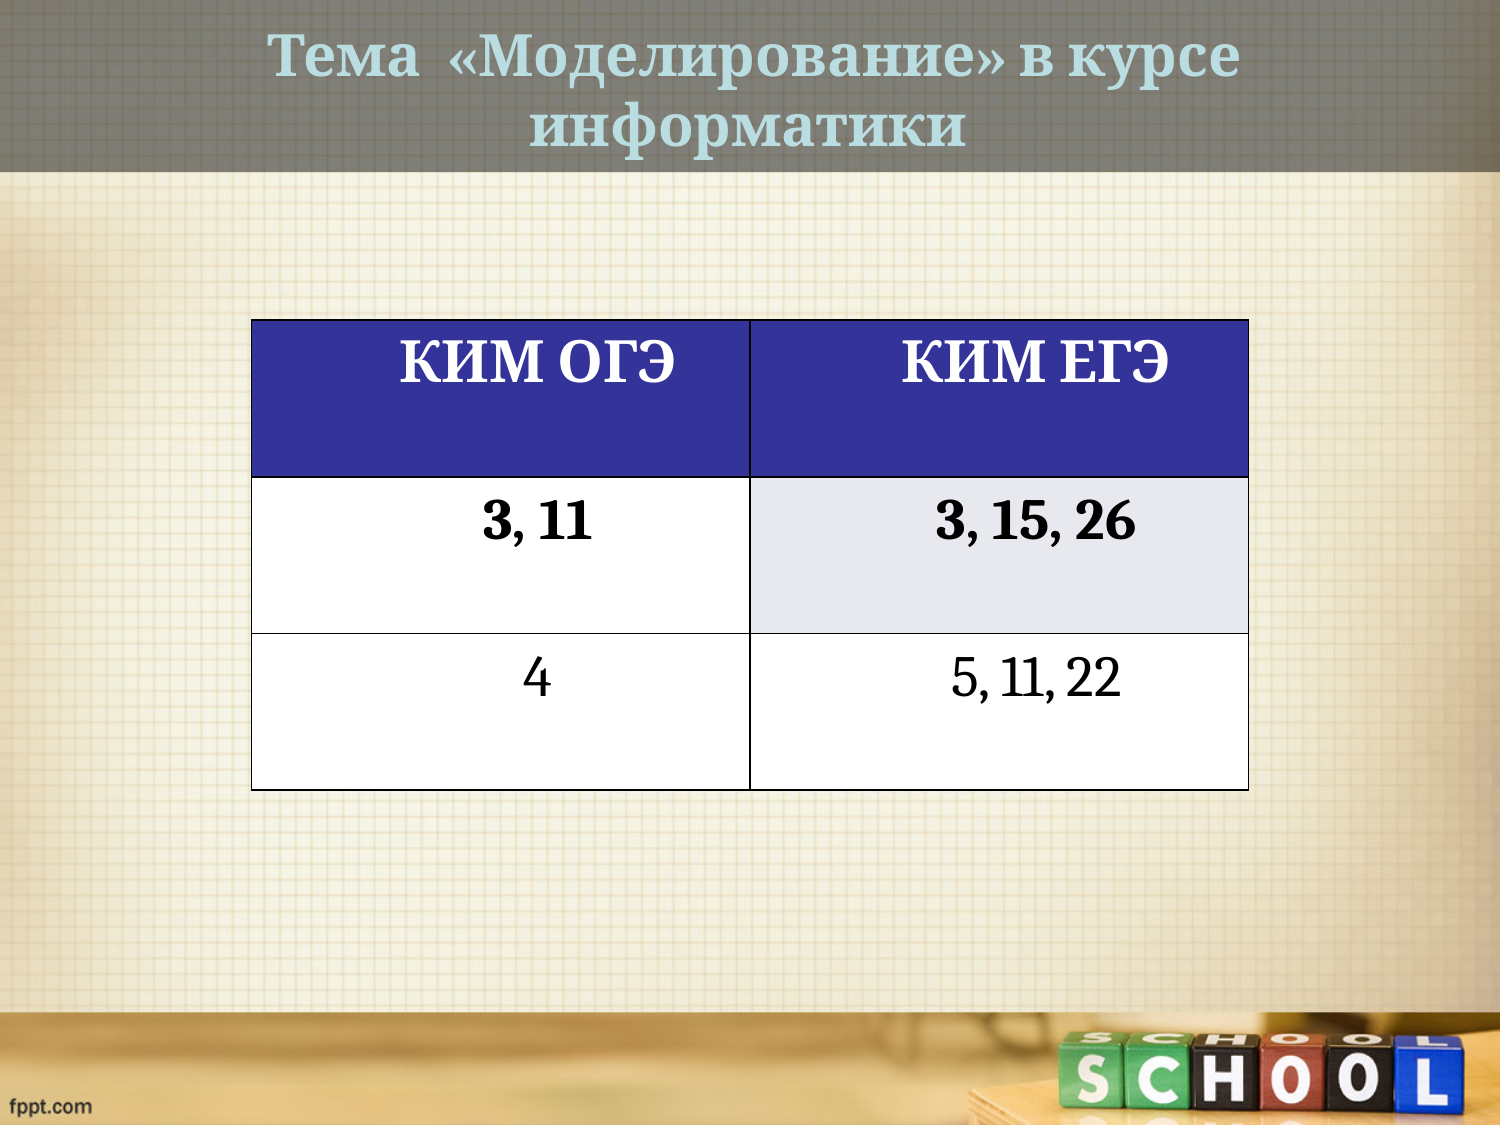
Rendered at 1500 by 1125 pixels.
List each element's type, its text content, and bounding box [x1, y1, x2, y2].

title Тема «Моделирование» в курсе информатики [79, 22, 1430, 155]
table_cell 3, 11 [252, 478, 749, 633]
table_cell 3, 15, 26 [751, 478, 1248, 633]
table_cell 5, 11, 22 [751, 634, 1248, 789]
table_header КИМ ЕГЭ [751, 321, 1248, 476]
table_cell 4 [252, 634, 749, 789]
picture [0, 0, 1500, 1125]
table_header КИМ ОГЭ [252, 321, 749, 476]
